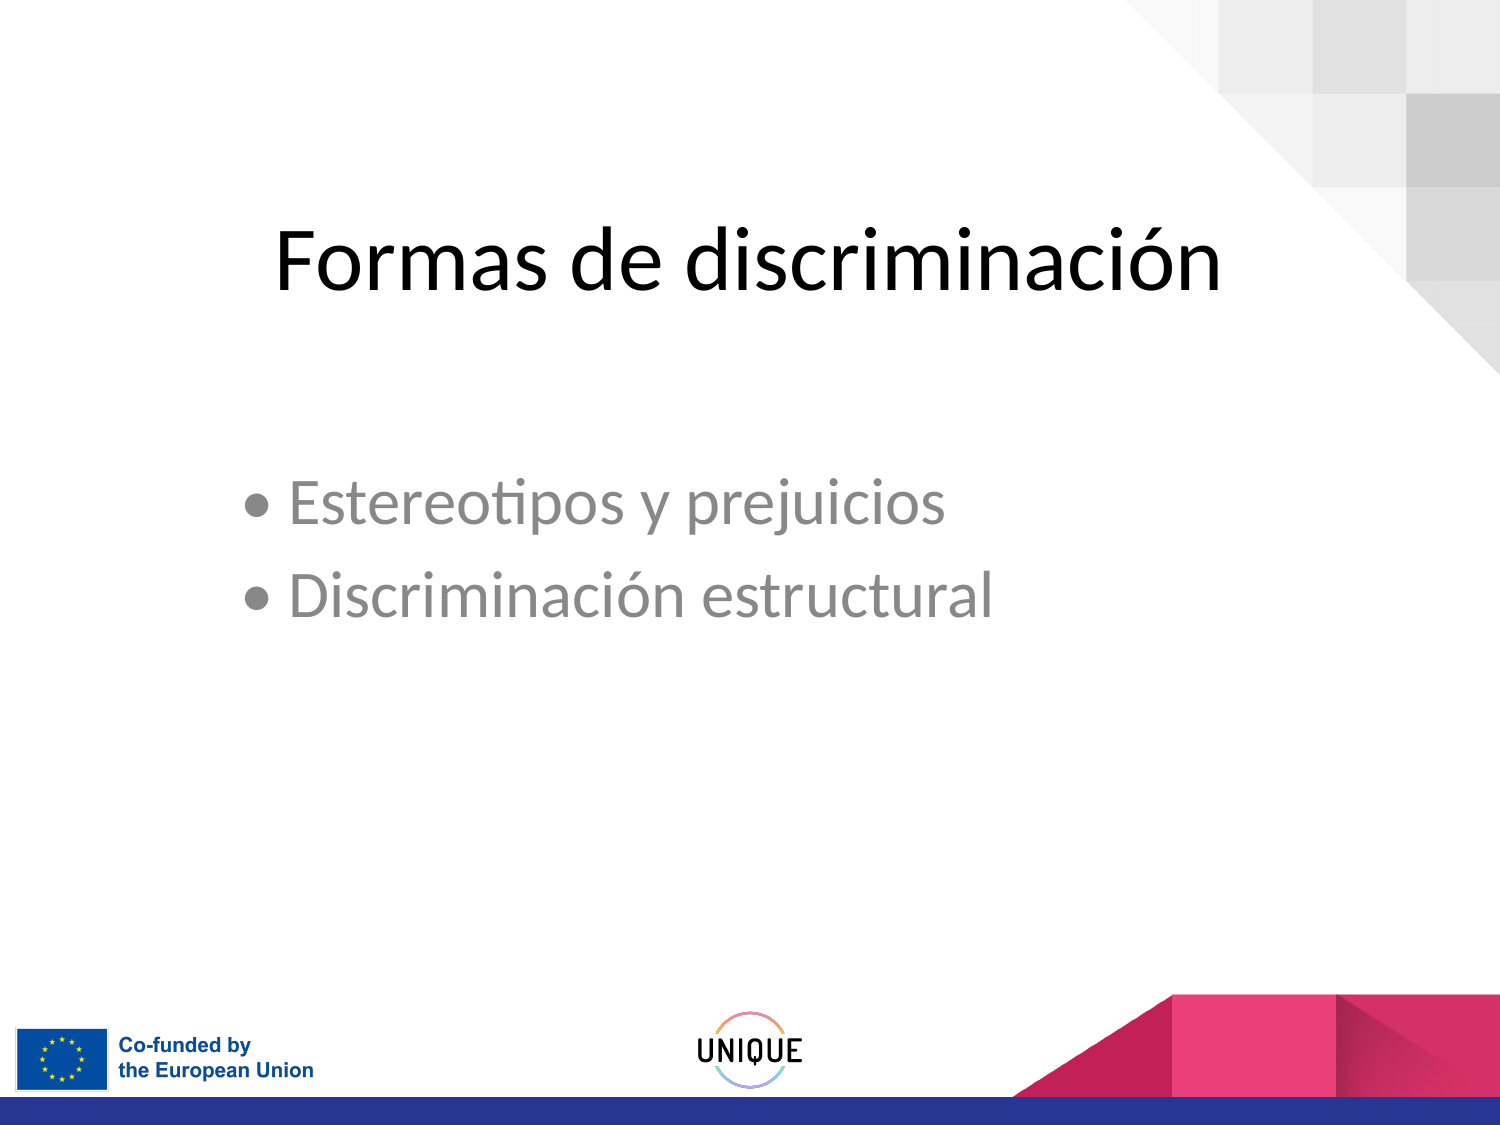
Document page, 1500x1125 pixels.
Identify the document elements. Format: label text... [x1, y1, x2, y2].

picture [1125, 0, 1500, 375]
title Formas de discriminación [112, 132, 1388, 375]
picture [0, 993, 1500, 1125]
subtitle • Estereotipos y prejuicios • Discriminación estructural [225, 450, 1275, 738]
